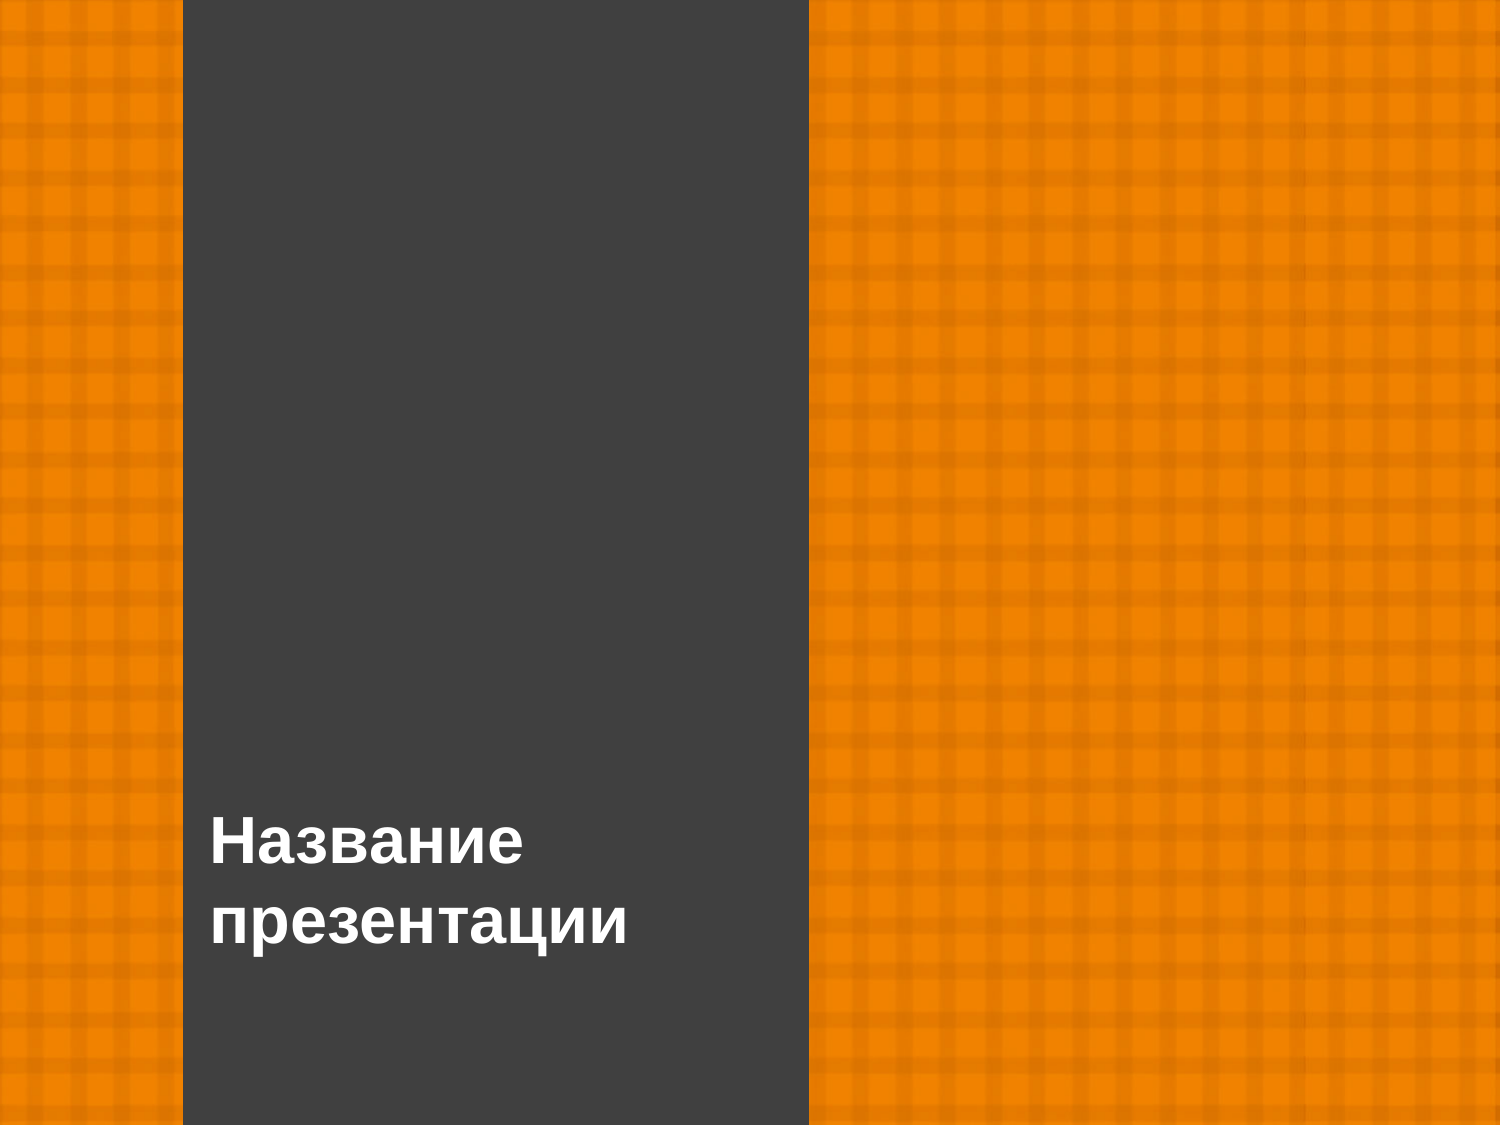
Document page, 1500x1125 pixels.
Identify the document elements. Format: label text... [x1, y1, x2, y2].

picture [809, 0, 1500, 1125]
picture [0, 0, 183, 1125]
text_box Название презентации [194, 789, 798, 965]
